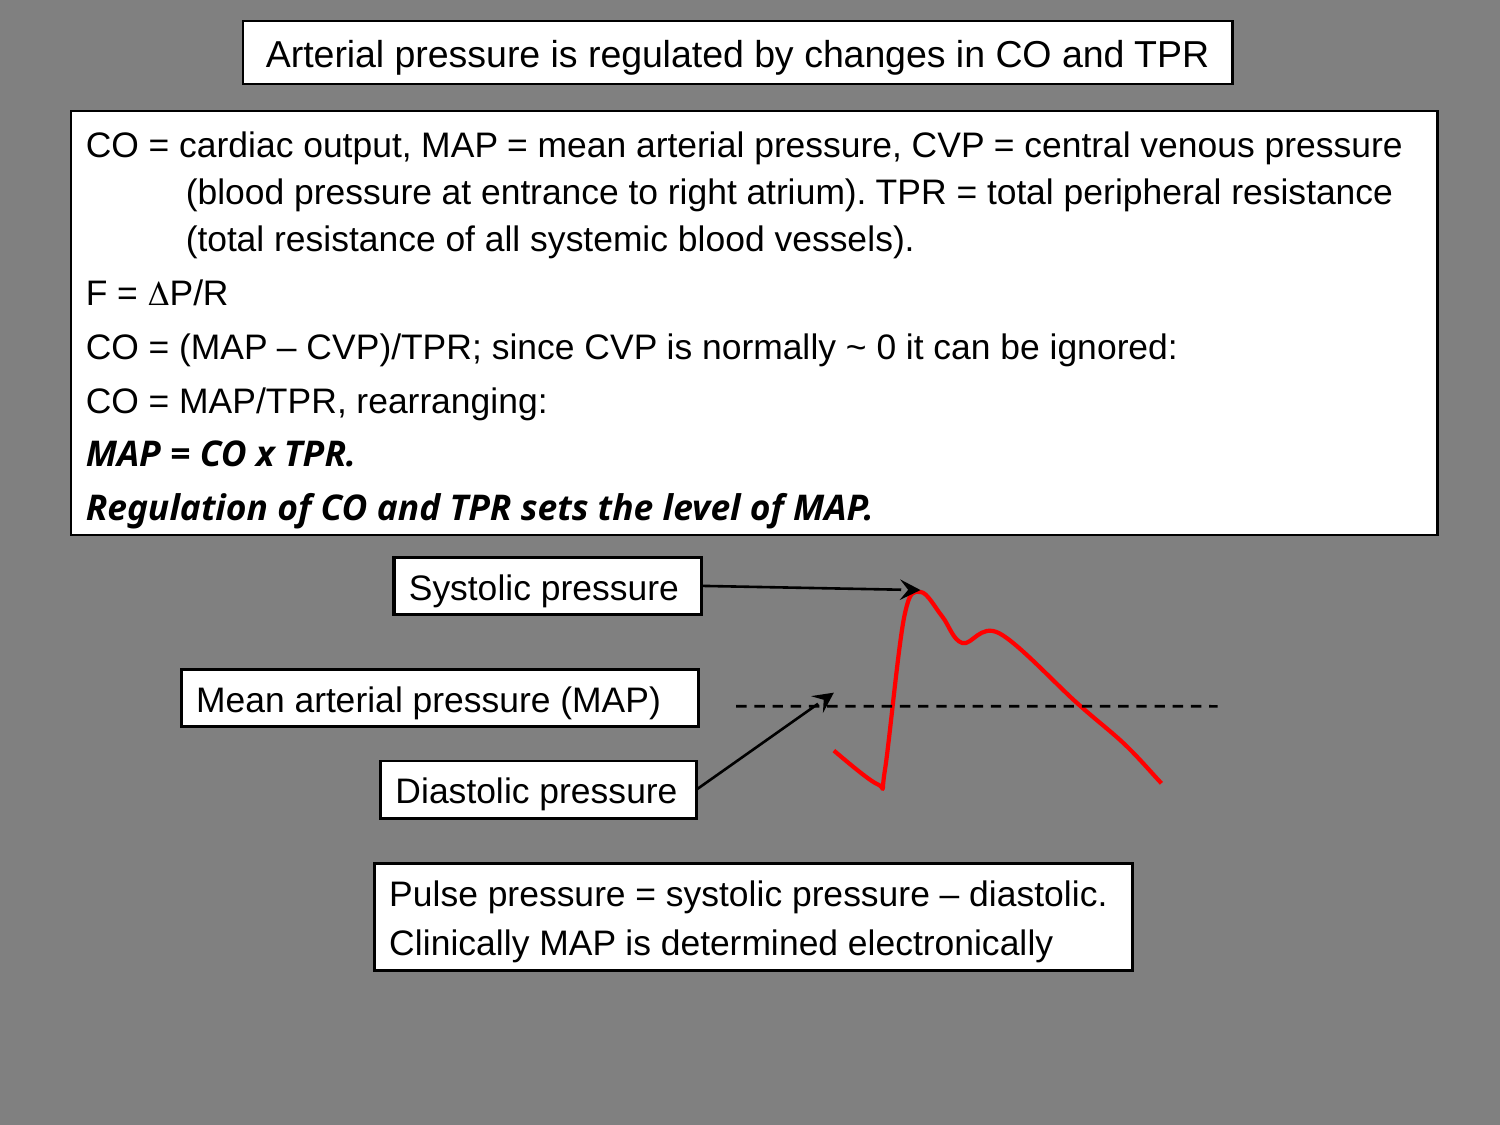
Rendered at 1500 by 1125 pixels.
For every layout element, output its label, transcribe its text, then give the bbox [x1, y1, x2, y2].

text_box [181, 557, 1218, 821]
text_box CO = cardiac output, MAP = mean arterial pressure, CVP = central venous pressure (blood pressure at entrance to right atrium). TPR = total peripheral resistance (total resistance of all systemic blood vessels). F = DP/R CO = (MAP – CVP)/TPR; since CVP is normally ~ 0 it can be ignored: CO = MAP/TPR, rearranging: MAP = CO x TPR. Regulation of CO and TPR sets the level of MAP. [71, 110, 1438, 536]
text_box Pulse pressure = systolic pressure – diastolic. Clinically MAP is determined electronically [374, 863, 1133, 971]
title Arterial pressure is regulated by changes in CO and TPR [242, 20, 1234, 85]
